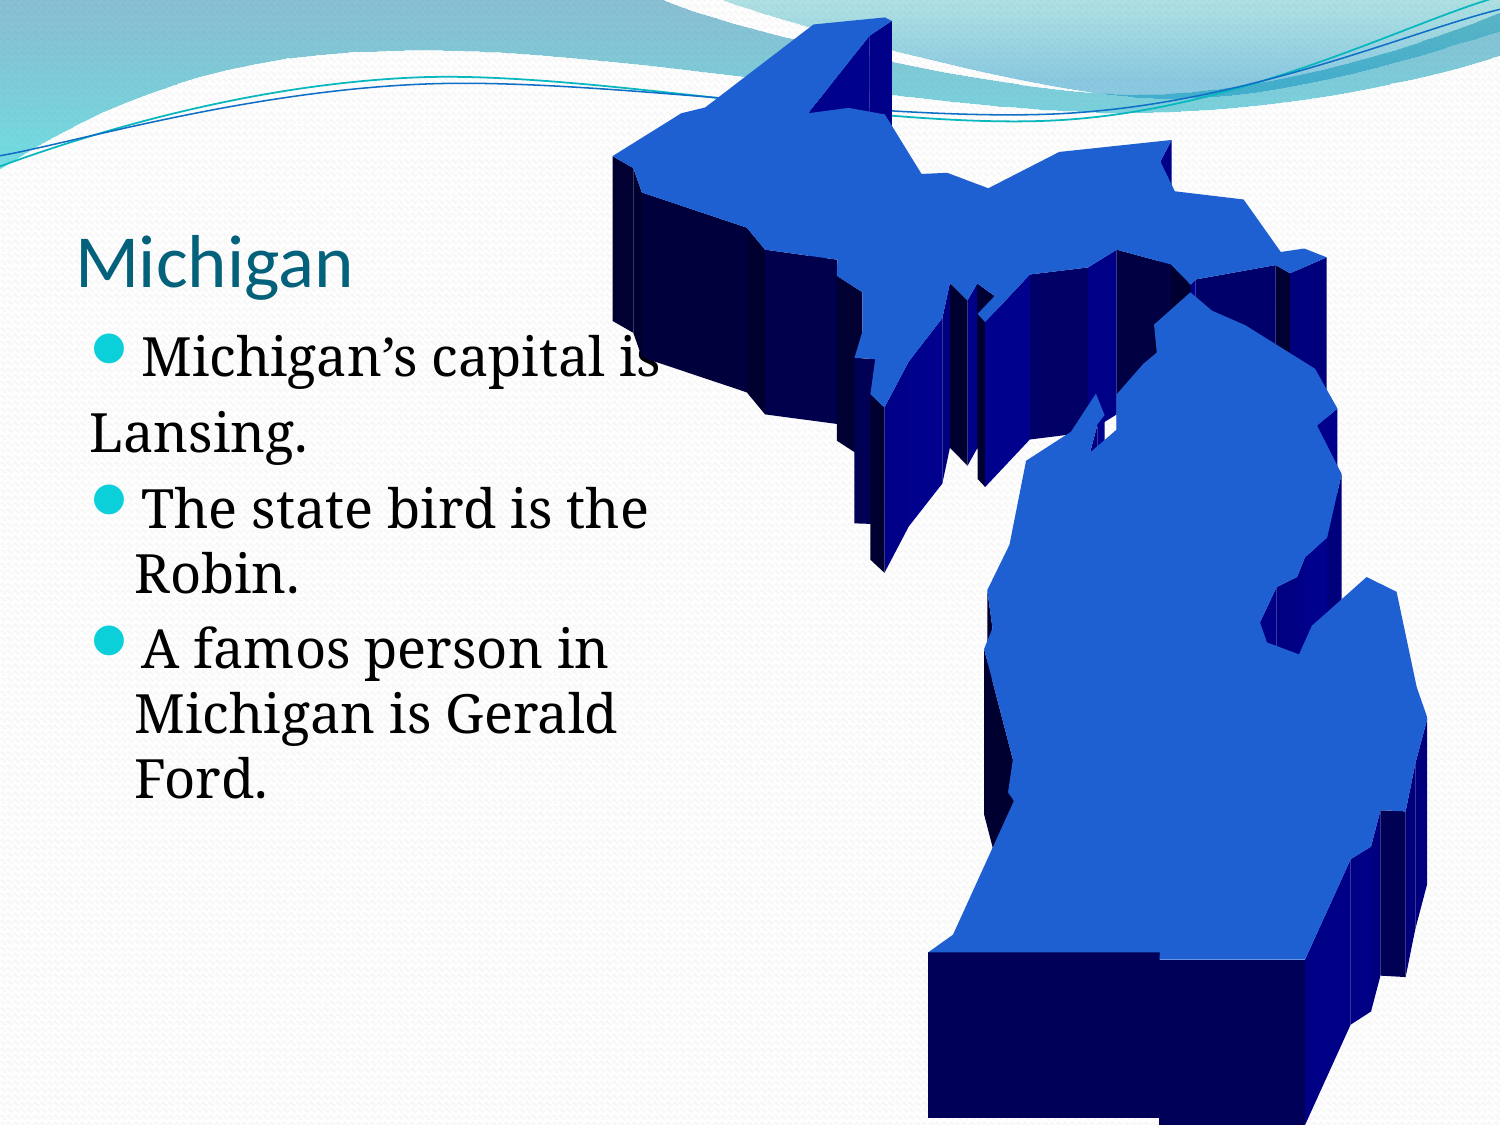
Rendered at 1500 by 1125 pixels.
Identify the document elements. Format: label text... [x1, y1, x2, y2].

title Michigan [75, 115, 605, 303]
list Michigan’s capital is Lansing. The state bird is the Robin. A famos person in Michigan is Gerald Ford. [75, 314, 605, 1043]
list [612, 17, 1428, 1125]
